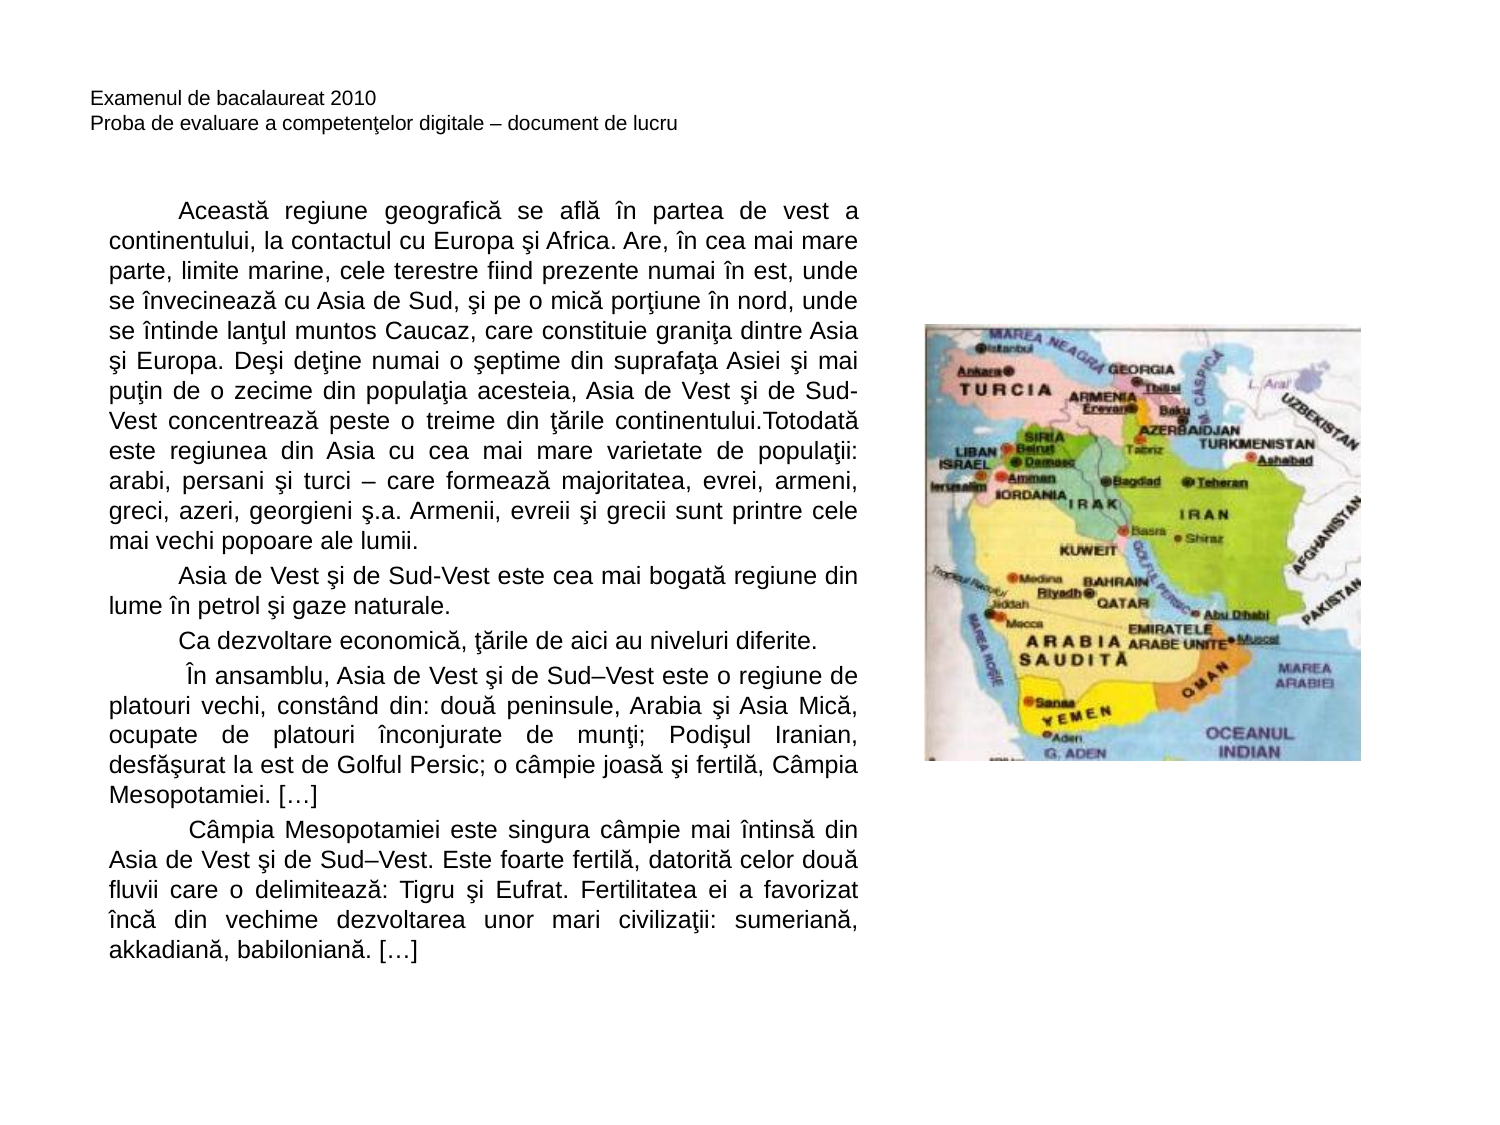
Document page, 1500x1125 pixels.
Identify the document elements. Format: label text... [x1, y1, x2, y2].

title Examenul de bacalaureat 2010 Proba de evaluare a competenţelor digitale – document de lucru [74, 44, 1426, 176]
picture [924, 324, 1362, 762]
list Această regiune geografică se află în partea de vest a continentului, la contactul cu Europa şi Africa. Are, în cea mai mare parte, limite marine, cele terestre fiind prezente numai în est, unde se învecinează cu Asia de Sud, şi pe o mică porţiune în nord, unde se întinde lanţul muntos Caucaz, care constituie graniţa dintre Asia şi Europa. Deşi deţine numai o şeptime din suprafaţa Asiei şi mai puţin de o zecime din populaţia acesteia, Asia de Vest şi de Sud-Vest concentrează peste o treime din ţările continentului.Totodată este regiunea din Asia cu cea mai mare varietate de populaţii: arabi, persani şi turci – care formează majoritatea, evrei, armeni, greci, azeri, georgieni ş.a. Armenii, evreii şi grecii sunt printre cele mai vechi popoare ale lumii. Asia de Vest şi de Sud-Vest este cea mai bogată regiune din lume în petrol şi gaze naturale. Ca dezvoltare economică, ţările de aici au niveluri diferite. În ansamblu, Asia de Vest şi de Sud–Vest este o regiune de platouri vechi, constând din: două peninsule, Arabia şi Asia Mică, ocupate de platouri înconjurate de munţi; Podişul Iranian, desfăşurat la est de Golful Persic; o câmpie joasă şi fertilă, Câmpia Mesopotamiei. […] Câmpia Mesopotamiei este singura câmpie mai întinsă din Asia de Vest şi de Sud–Vest. Este foarte fertilă, datorită celor două fluvii care o delimitează: Tigru şi Eufrat. Fertilitatea ei a favorizat încă din vechime dezvoltarea unor mari civilizaţii: sumeriană, akkadiană, babiloniană. […] [74, 187, 876, 988]
